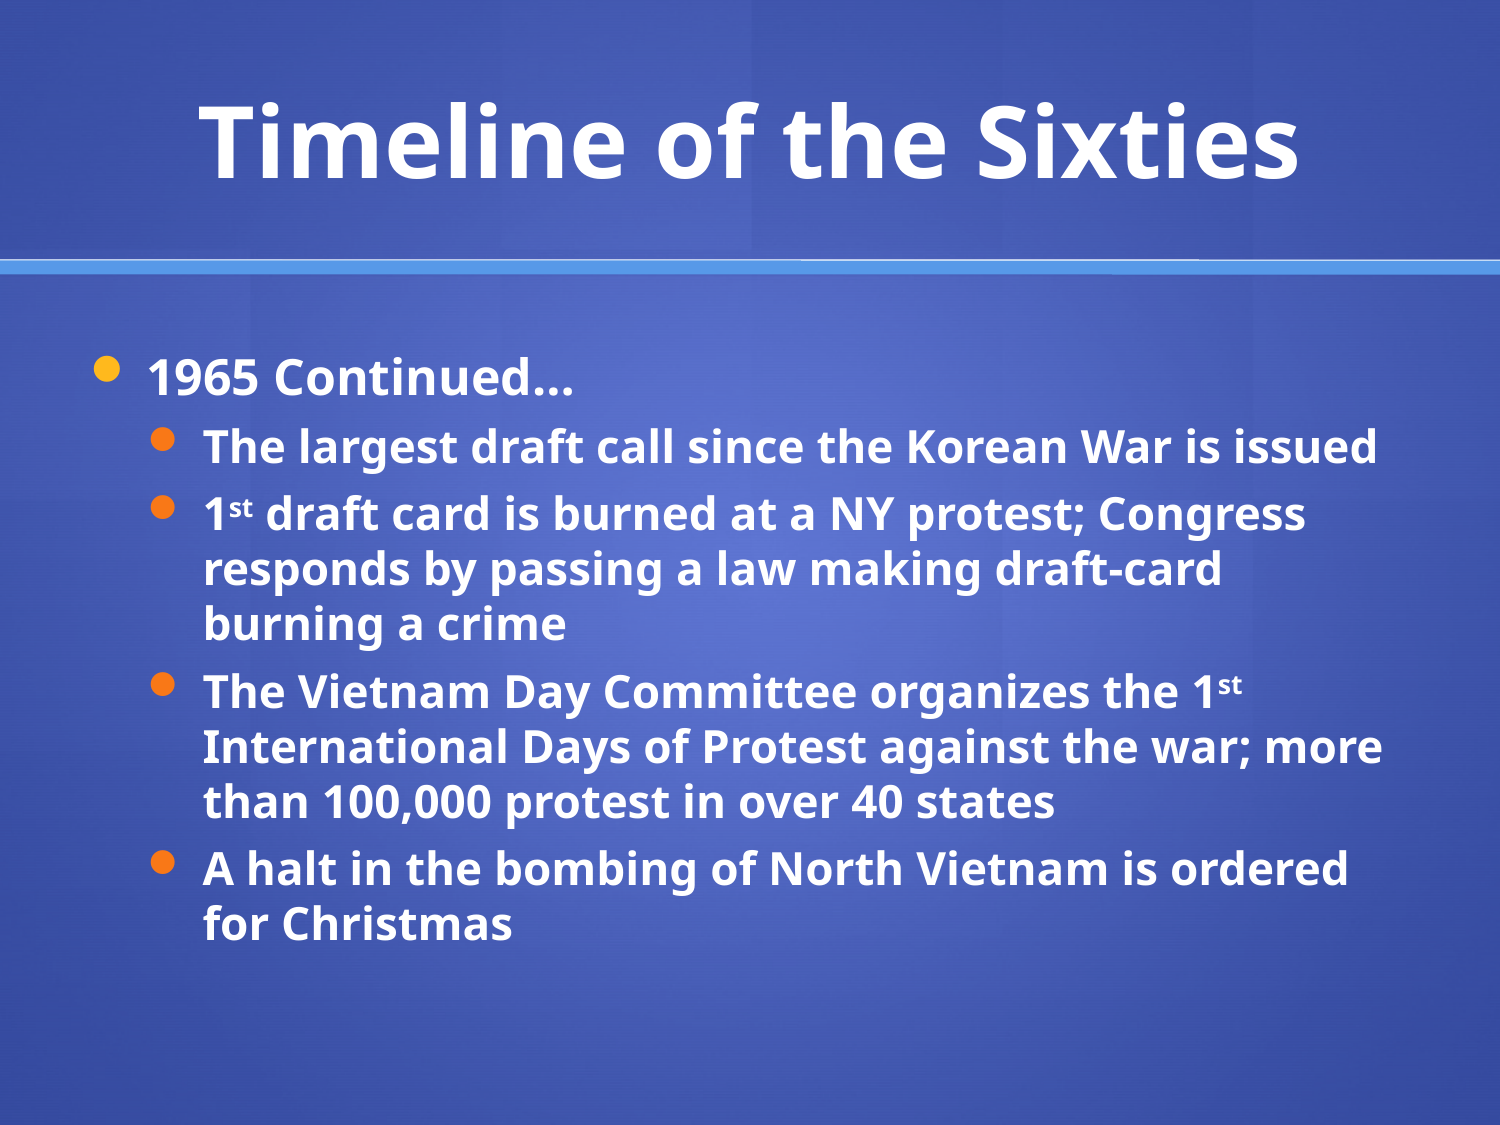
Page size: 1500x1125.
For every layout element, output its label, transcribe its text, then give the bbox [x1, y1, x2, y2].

title Timeline of the Sixties [75, 45, 1425, 233]
list 1965 Continued… The largest draft call since the Korean War is issued 1st draft card is burned at a NY protest; Congress responds by passing a law making draft-card burning a crime The Vietnam Day Committee organizes the 1st International Days of Protest against the war; more than 100,000 protest in over 40 states A halt in the bombing of North Vietnam is ordered for Christmas [75, 337, 1425, 1025]
